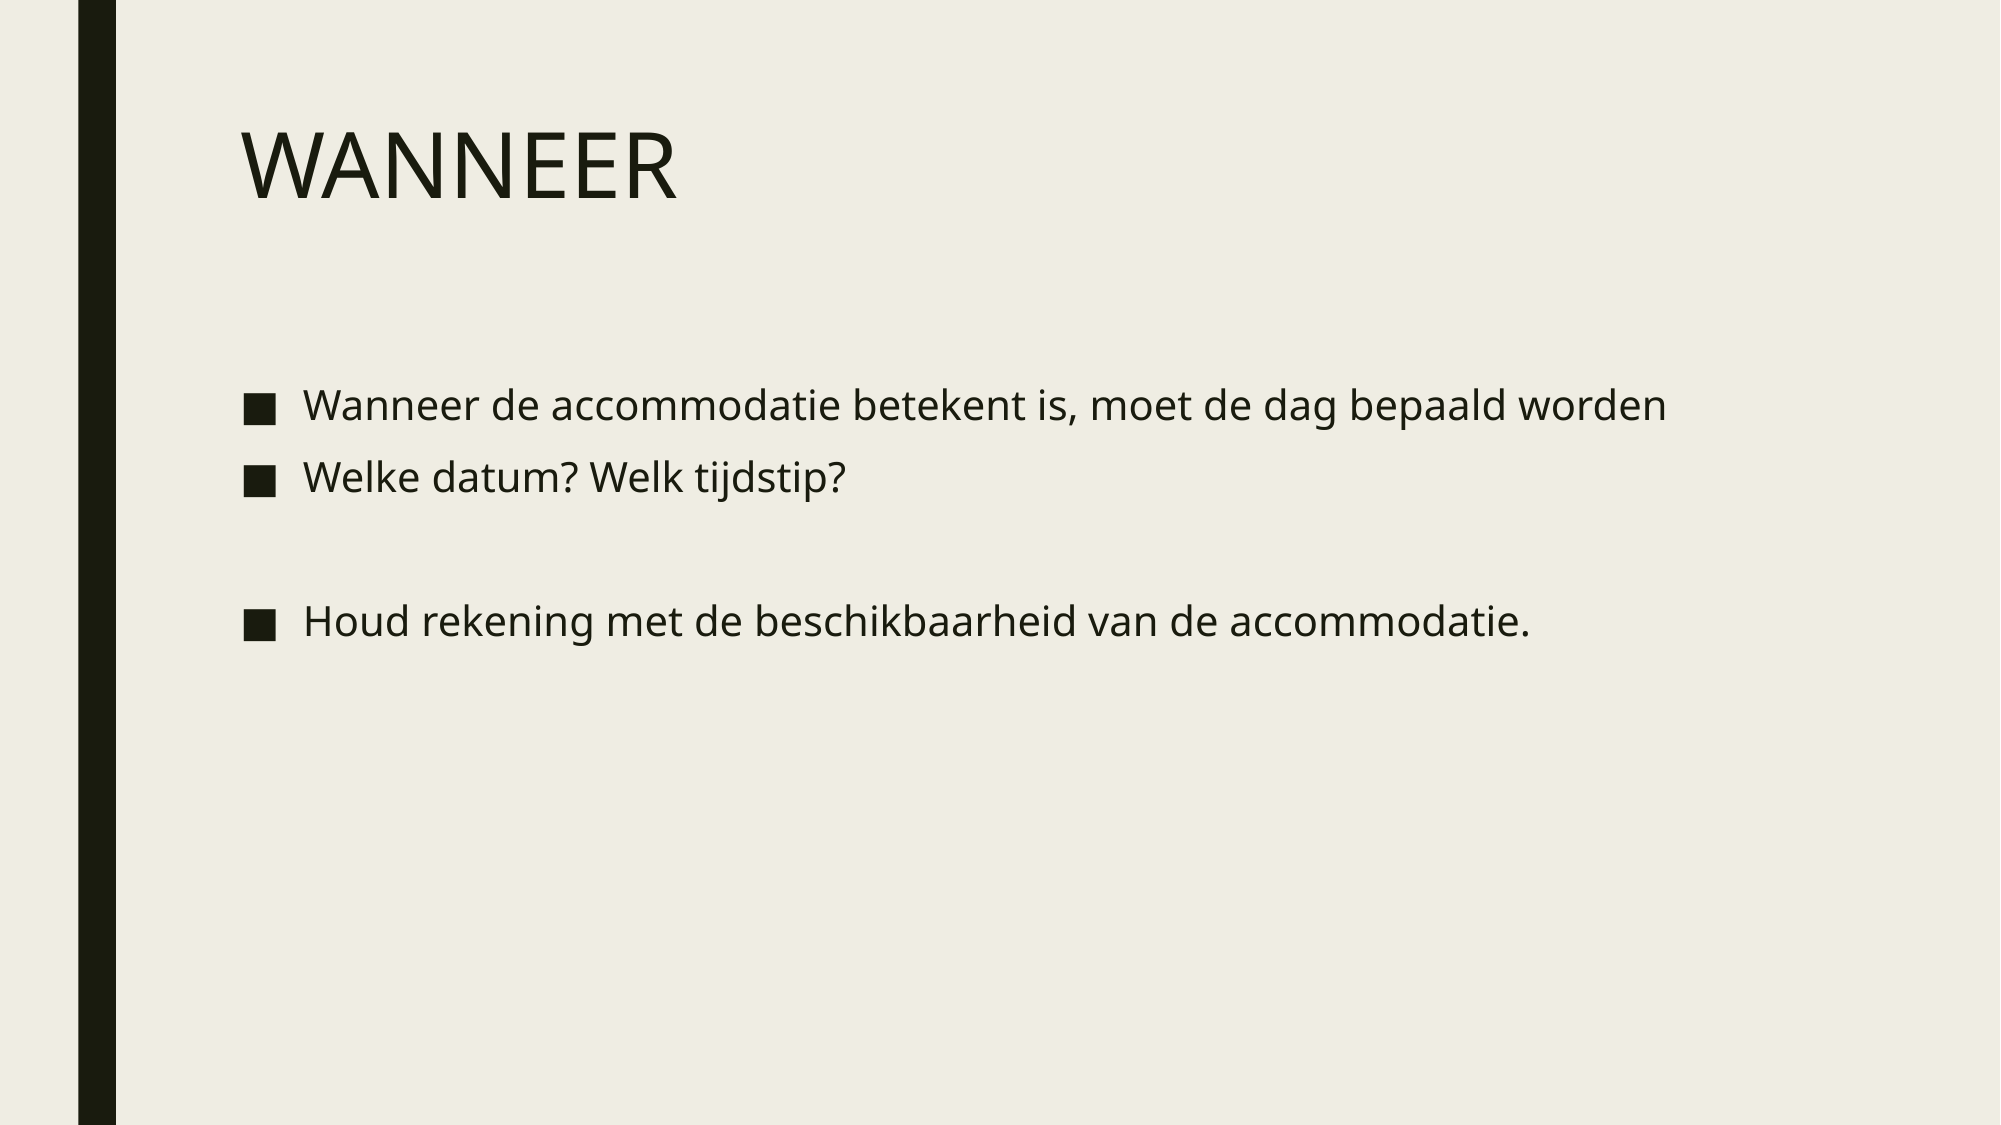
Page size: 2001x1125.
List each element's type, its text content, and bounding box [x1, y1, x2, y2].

list Wanneer de accommodatie betekent is, moet de dag bepaald worden Welke datum? Welk tijdstip? Houd rekening met de beschikbaarheid van de accommodatie. [225, 375, 1800, 963]
title WANNEER [225, 112, 1800, 357]
